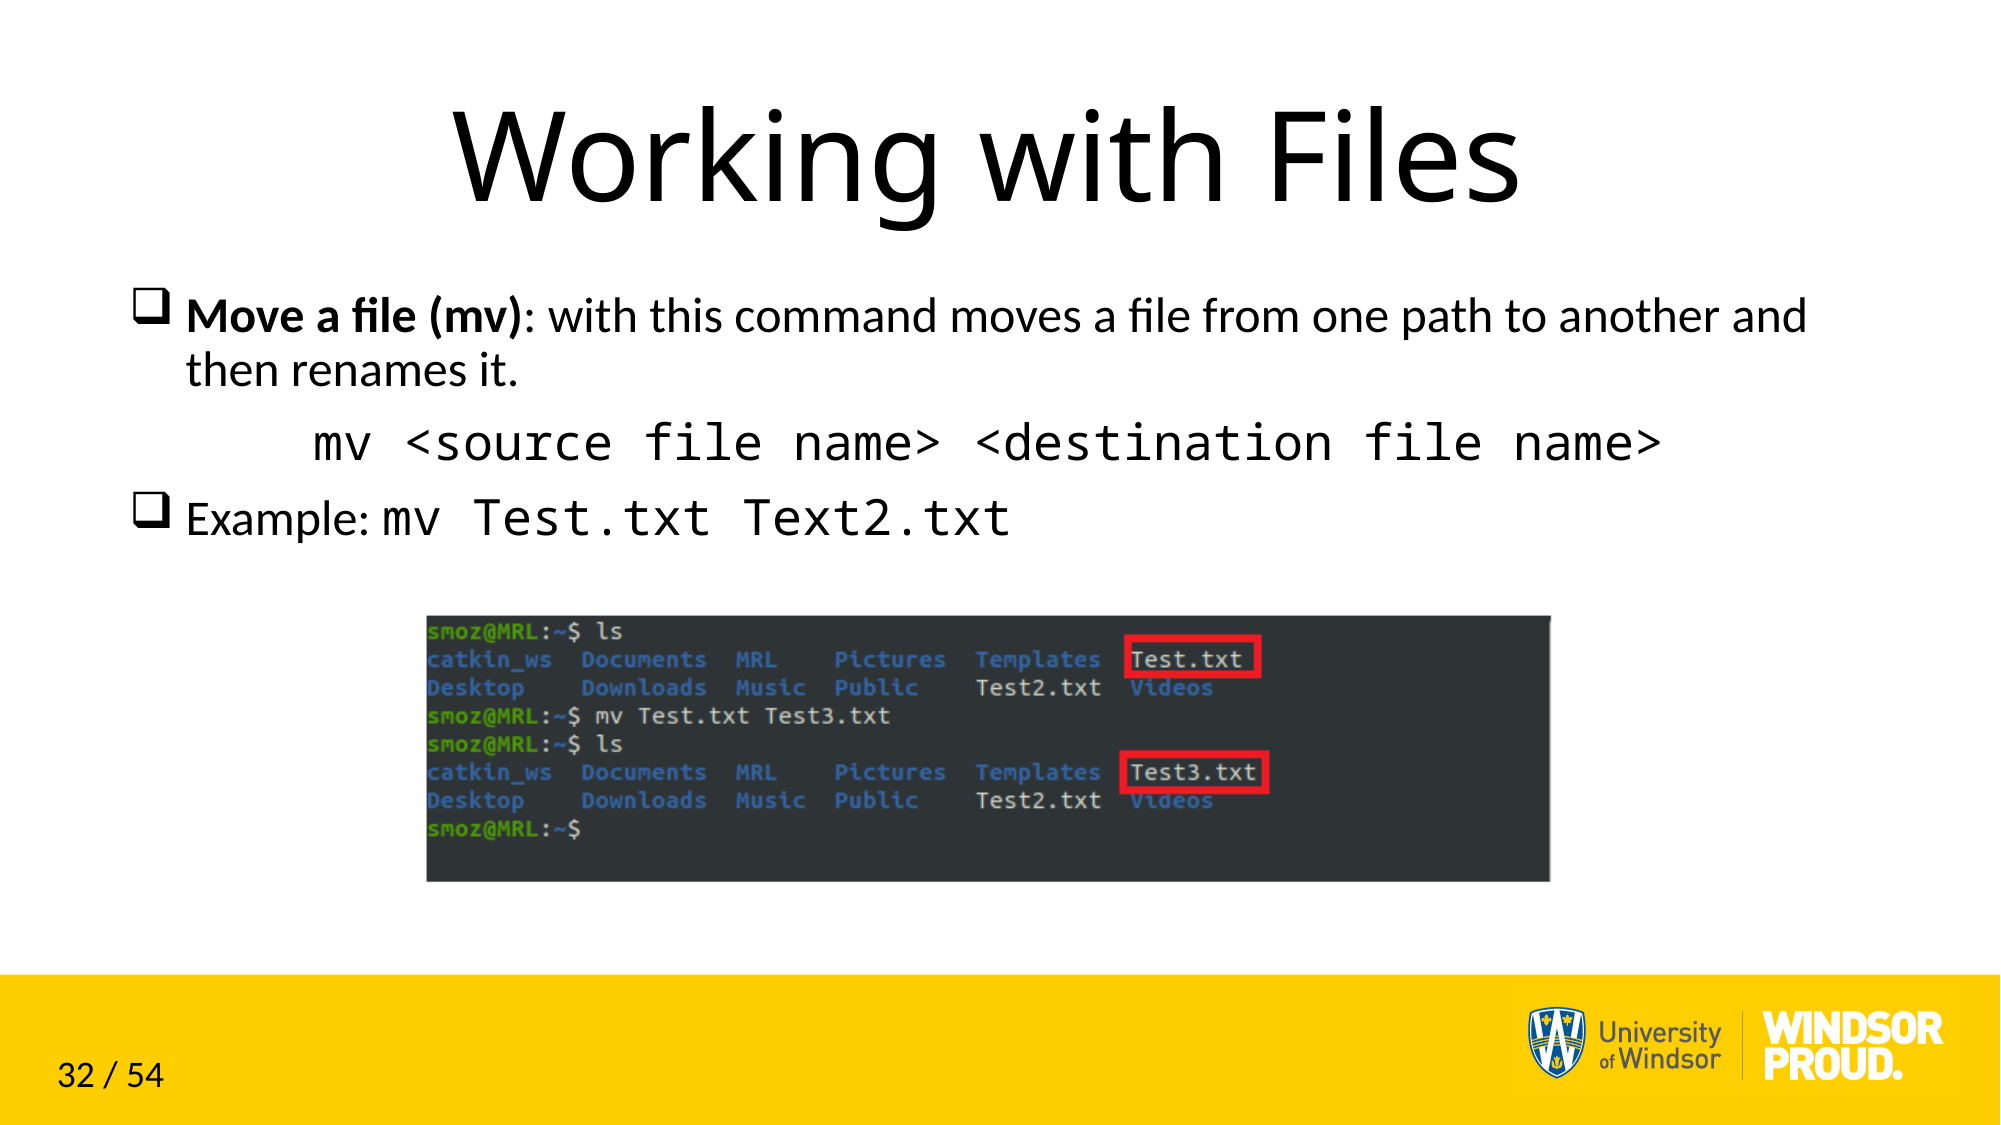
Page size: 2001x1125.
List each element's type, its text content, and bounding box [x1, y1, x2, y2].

subtitle Move a file (mv): with this command moves a file from one path to another and then renames it. mv <source file name> <destination file name> Example: mv Test.txt Text2.txt [114, 281, 1893, 930]
slide_number 32 [42, 1042, 525, 1103]
title Working with Files [249, 48, 1726, 237]
picture [0, 0, 2000, 1125]
